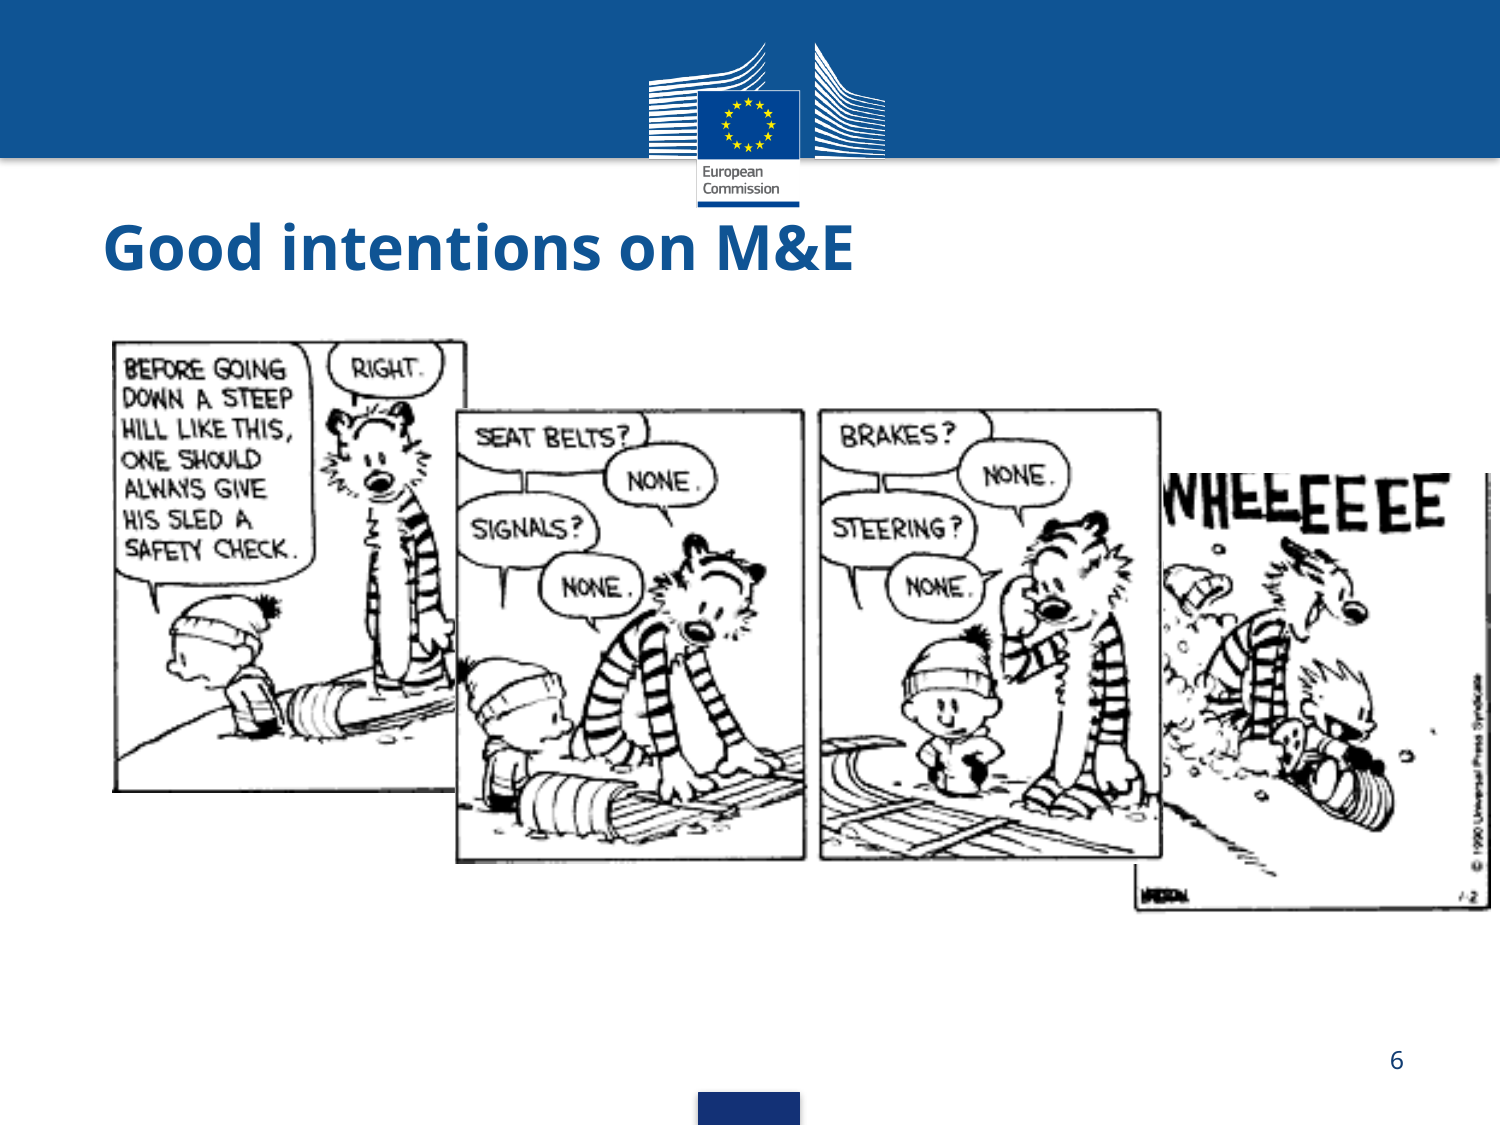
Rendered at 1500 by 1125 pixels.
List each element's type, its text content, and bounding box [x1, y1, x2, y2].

title Good intentions on M&E [87, 144, 1438, 347]
picture [111, 336, 1492, 918]
picture [649, 42, 885, 144]
